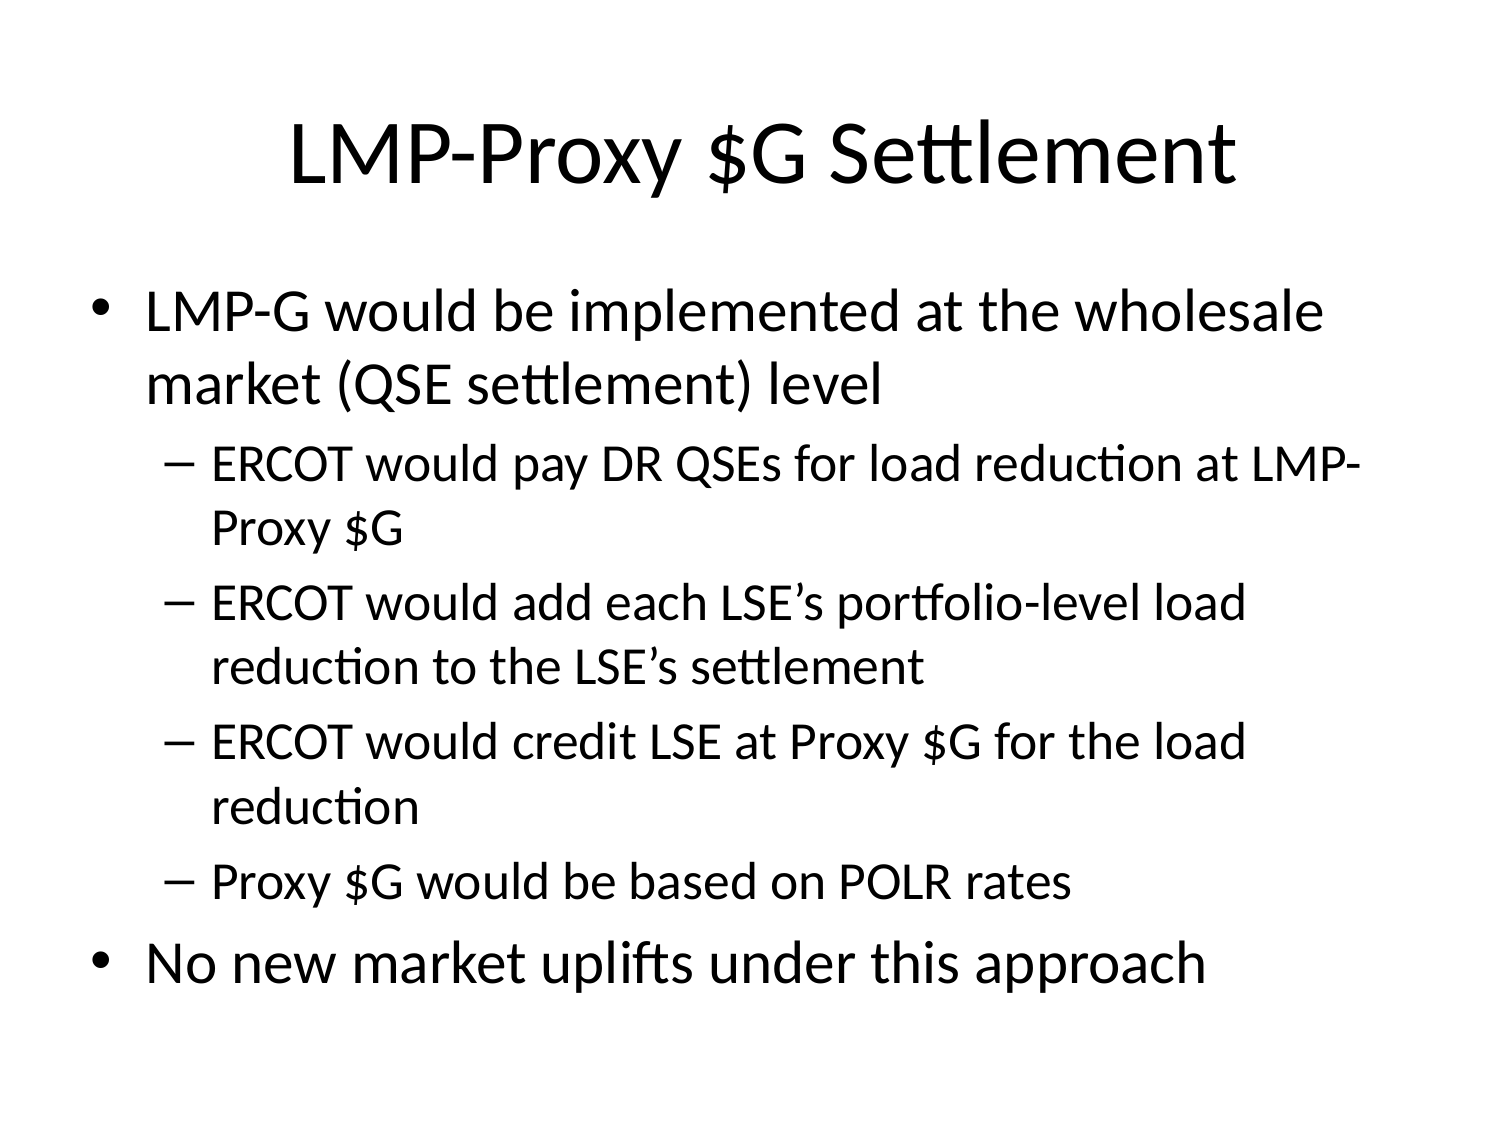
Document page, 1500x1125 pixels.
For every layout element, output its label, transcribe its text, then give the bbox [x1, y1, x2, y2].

title LMP-Proxy $G Settlement [88, 52, 1439, 241]
list LMP-G would be implemented at the wholesale market (QSE settlement) level ERCOT would pay DR QSEs for load reduction at LMP-Proxy $G ERCOT would add each LSE’s portfolio-level load reduction to the LSE’s settlement ERCOT would credit LSE at Proxy $G for the load reduction Proxy $G would be based on POLR rates No new market uplifts under this approach [75, 262, 1425, 1005]
